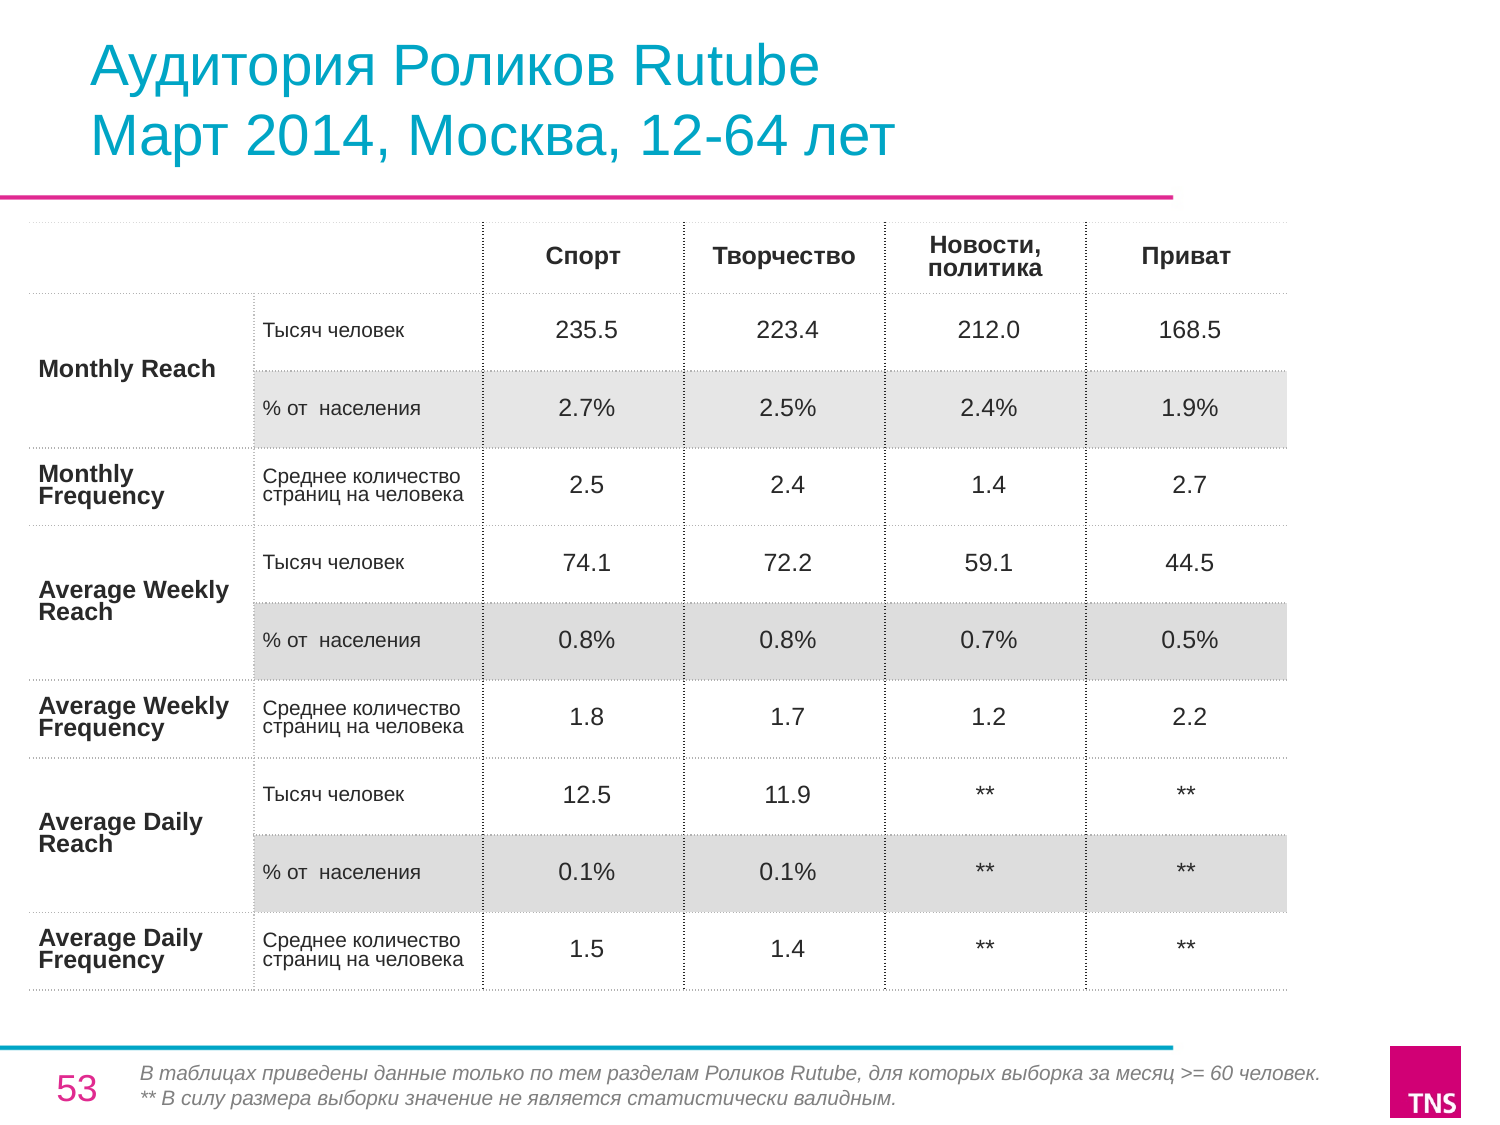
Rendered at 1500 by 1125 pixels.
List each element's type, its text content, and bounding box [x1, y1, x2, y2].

table_header [29, 223, 483, 294]
table_cell 0.8% [684, 603, 885, 680]
table_cell 0.1% [483, 835, 684, 912]
table_cell 44.5 [1086, 526, 1287, 603]
table_cell Среднее количество страниц на человека [254, 448, 483, 526]
table_cell 72.2 [684, 526, 885, 603]
table_cell ** [885, 912, 1086, 990]
table_cell 168.5 [1086, 294, 1287, 371]
table_cell 2.7% [483, 371, 684, 448]
table_cell 74.1 [483, 526, 684, 603]
table_cell 0.5% [1086, 603, 1287, 680]
table_cell 2.2 [1086, 680, 1287, 758]
table_cell % от населения [254, 603, 483, 680]
table_cell 11.9 [684, 758, 885, 835]
table_cell 1.5 [483, 912, 684, 990]
table_cell 2.5% [684, 371, 885, 448]
table_header Новости, политика [885, 223, 1086, 294]
table_cell ** [1086, 912, 1287, 990]
table_cell 1.9% [1086, 371, 1287, 448]
table_cell Average Weekly Reach [29, 526, 254, 680]
table_cell 235.5 [483, 294, 684, 371]
table_header Приват [1086, 223, 1287, 294]
table_cell 1.4 [885, 448, 1086, 526]
table_cell Average Daily Frequency [29, 912, 254, 990]
table_cell Average Weekly Frequency [29, 680, 254, 758]
picture [0, 0, 1500, 1125]
table_cell ** [1086, 758, 1287, 835]
table_cell 12.5 [483, 758, 684, 835]
table_cell ** [885, 758, 1086, 835]
table_cell Среднее количество страниц на человека [254, 912, 483, 990]
table_cell 1.7 [684, 680, 885, 758]
title Аудитория Роликов Rutube Март 2014, Москва, 12-64 лет [74, 8, 1476, 187]
table_cell % от населения [254, 835, 483, 912]
table_cell 223.4 [684, 294, 885, 371]
table_cell 0.8% [483, 603, 684, 680]
table_cell % от населения [254, 371, 483, 448]
table_cell 1.4 [684, 912, 885, 990]
table_cell Тысяч человек [254, 294, 483, 371]
table_cell 2.4% [885, 371, 1086, 448]
table_cell 2.7 [1086, 448, 1287, 526]
table_header Творчество [684, 223, 885, 294]
table_cell 2.4 [684, 448, 885, 526]
table_cell ** [1086, 835, 1287, 912]
table_cell Среднее количество страниц на человека [254, 680, 483, 758]
table_cell 1.2 [885, 680, 1086, 758]
table_cell 1.8 [483, 680, 684, 758]
text_box В таблицах приведены данные только по тем разделам Роликов Rutube, для которых выборка за месяц >= 60 человек. ** В силу размера выборки значение не является статистически валидным. [124, 1052, 1463, 1117]
table_cell Monthly Reach [29, 294, 254, 448]
table_cell Monthly Frequency [29, 448, 254, 526]
table_cell 59.1 [885, 526, 1086, 603]
table_cell 0.7% [885, 603, 1086, 680]
table_cell Тысяч человек [254, 526, 483, 603]
table_cell Тысяч человек [254, 758, 483, 835]
table_cell 212.0 [885, 294, 1086, 371]
table_cell 0.1% [684, 835, 885, 912]
table_cell Average Daily Reach [29, 758, 254, 912]
slide_number 53 [40, 1055, 392, 1125]
table_header Спорт [483, 223, 684, 294]
table_cell ** [885, 835, 1086, 912]
table_cell 2.5 [483, 448, 684, 526]
